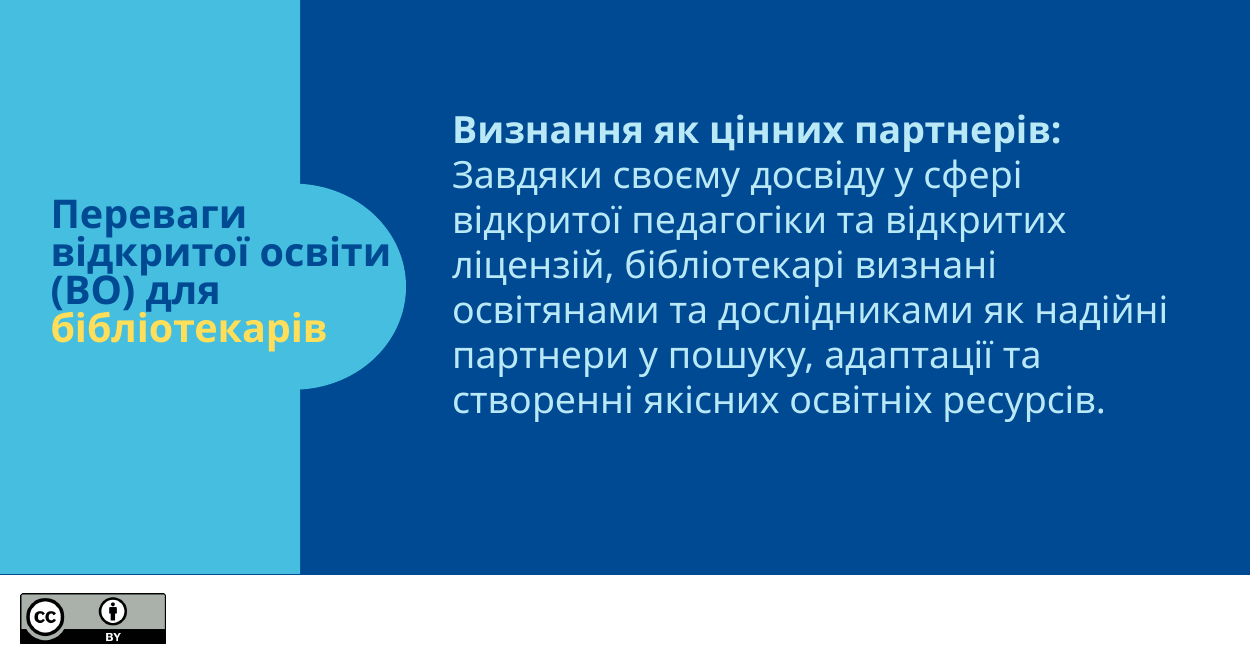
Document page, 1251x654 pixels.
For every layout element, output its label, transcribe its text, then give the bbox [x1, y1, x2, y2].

picture [20, 592, 166, 645]
text_box [0, 582, 1250, 654]
text_box [220, 365, 367, 390]
text_box Переваги відкритої освіти (BO) для бібліотекарів [35, 183, 427, 365]
text_box [0, 0, 301, 574]
text_box Визнання як цінних партнерів: Завдяки своєму досвіду у сфері відкритої педагогіки та відкритих ліцензій, бібліотекарі визнані освітянами та дослідниками як надійні партнери у пошуку, адаптації та створенні якісних освітніх ресурсів. [439, 94, 1202, 434]
